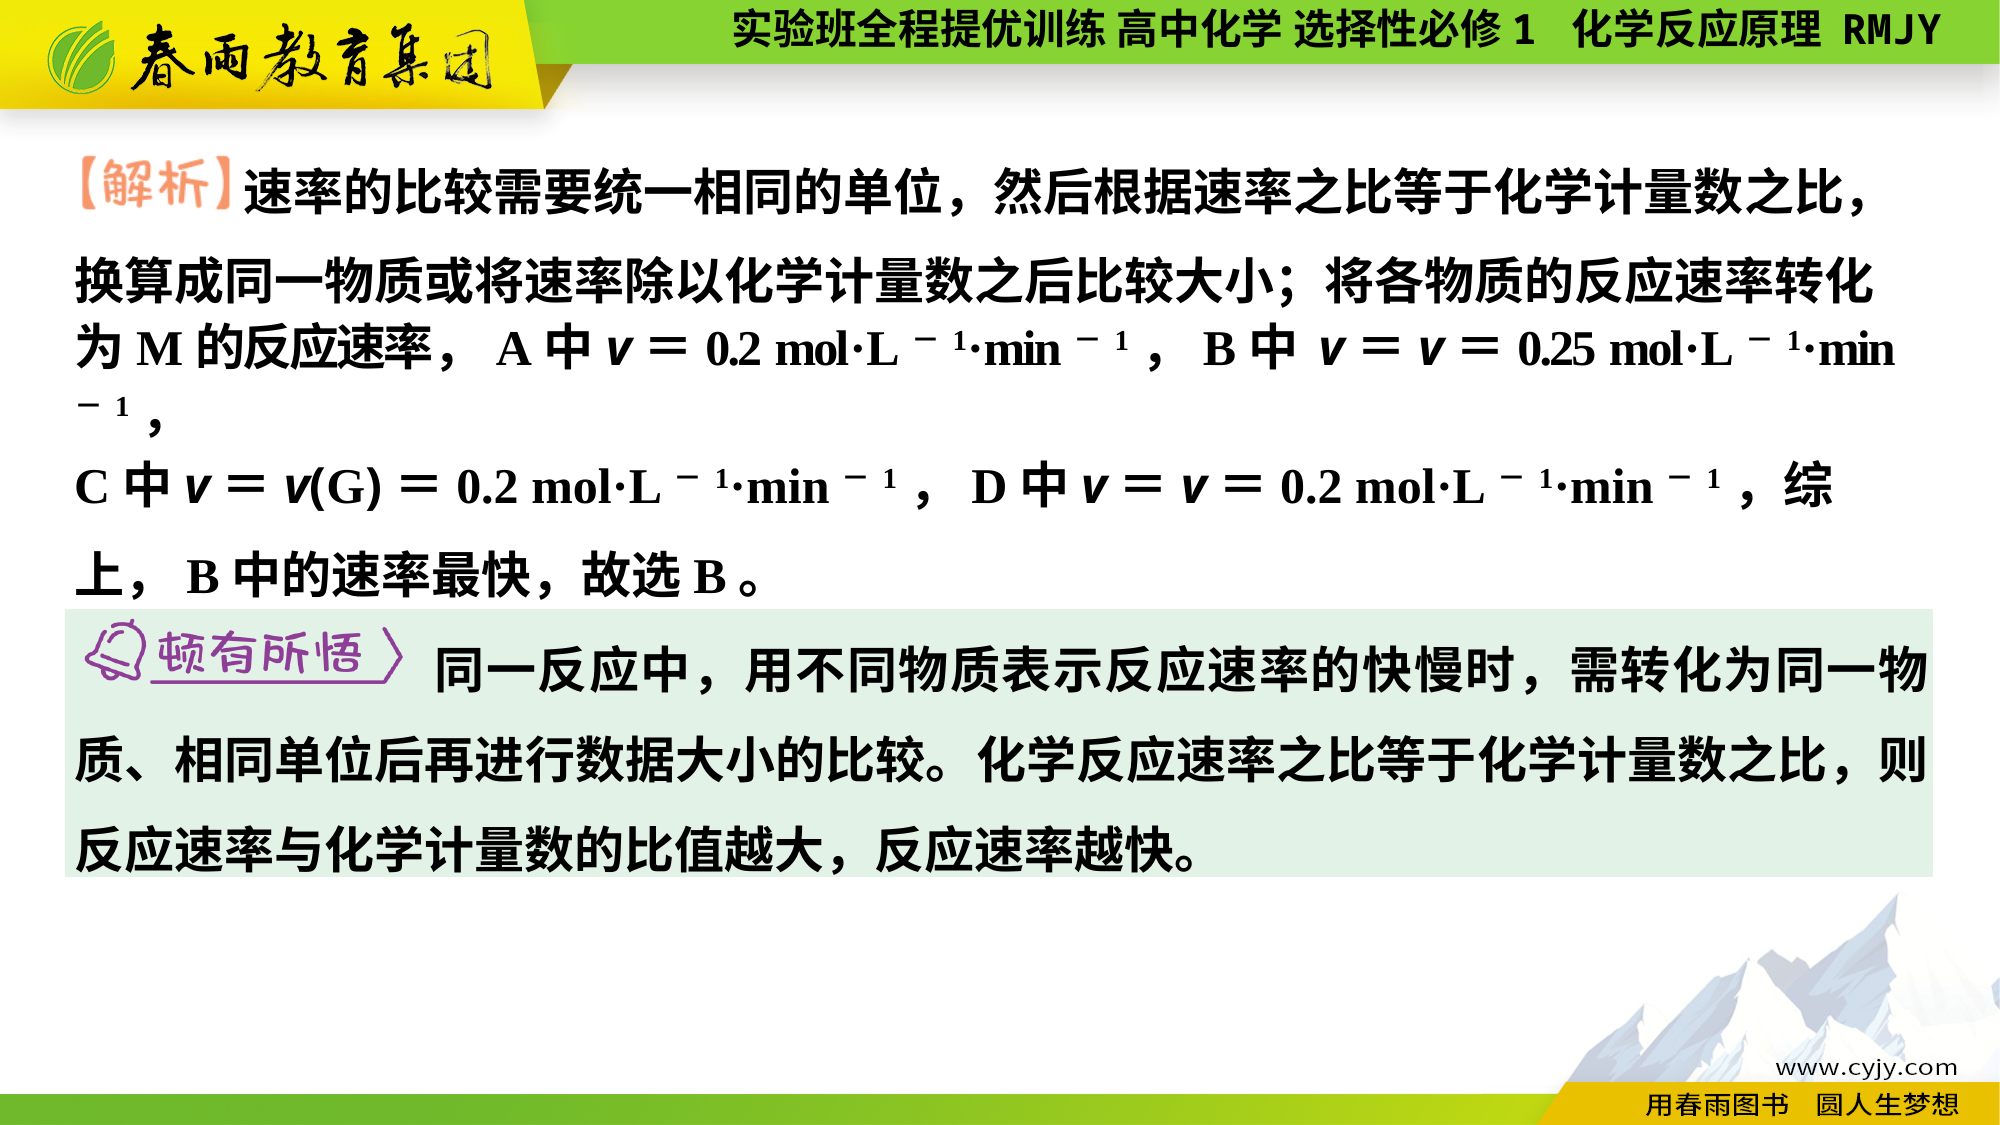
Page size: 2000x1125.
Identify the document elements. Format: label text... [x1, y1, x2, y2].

text_box 同一反应中，用不同物质表示反应速率的快慢时，需转化为同一物质、相同单位后再进行数据大小的比较。化学反应速率之比等于化学计量数之比，则反应速率与化学计量数的比值越大，反应速率越快。 [59, 600, 1944, 886]
picture [0, 0, 2000, 1125]
